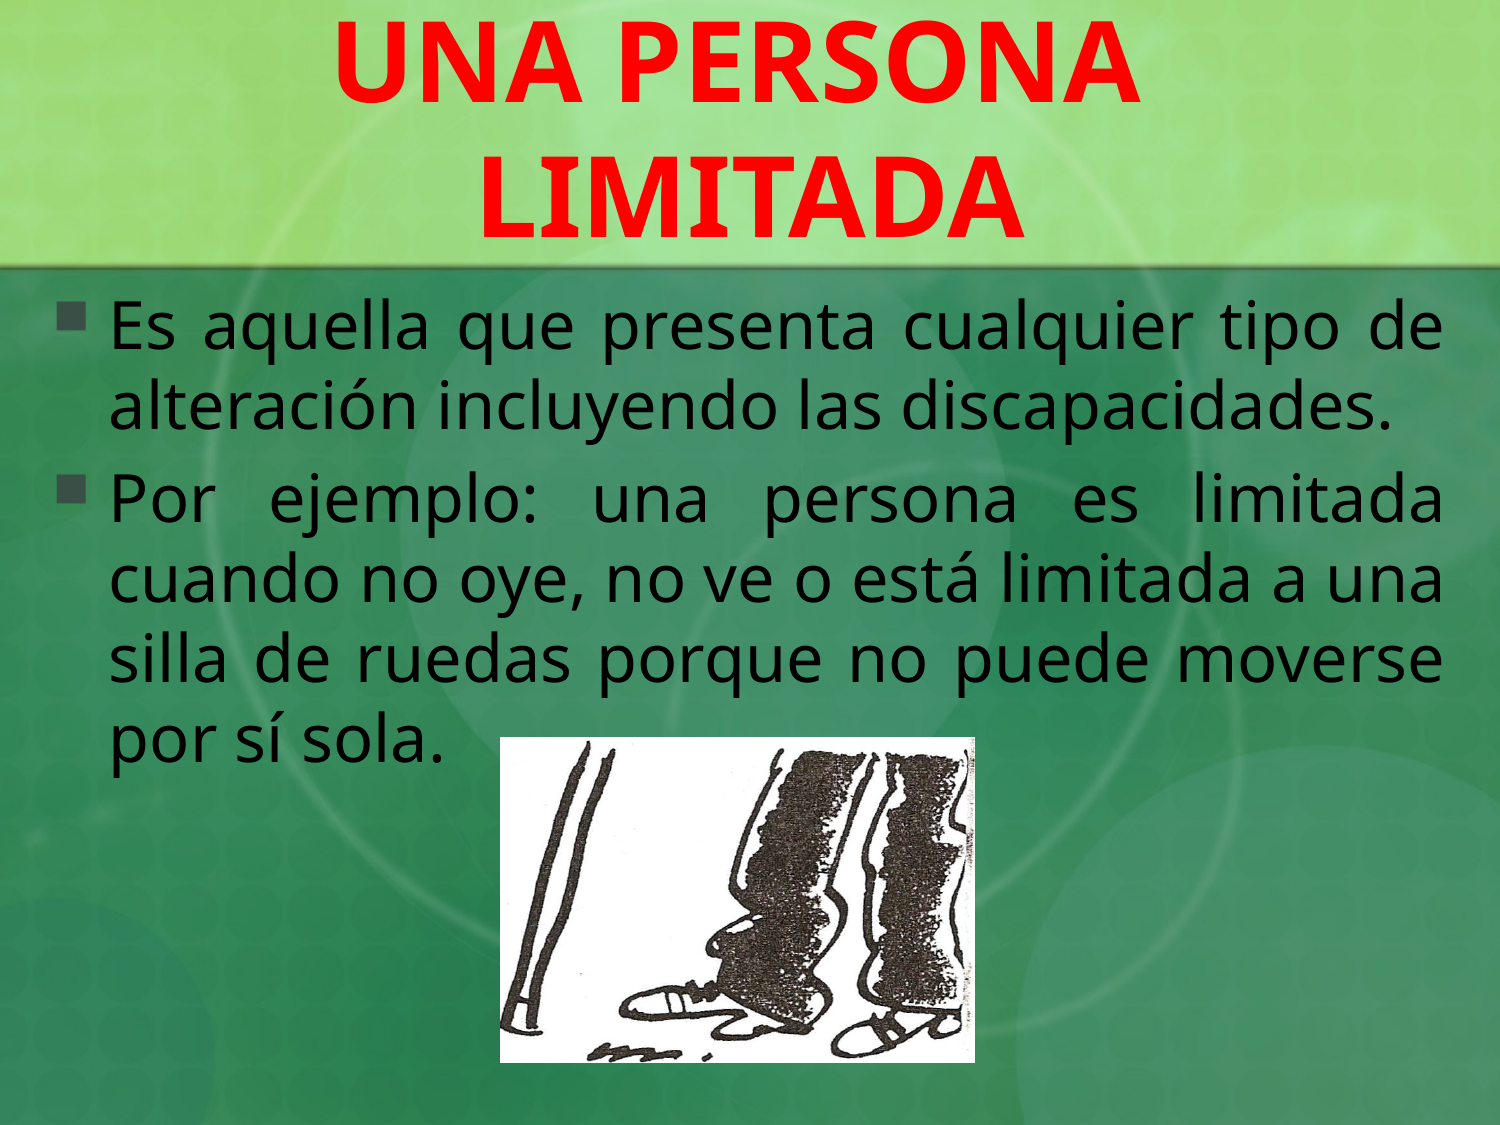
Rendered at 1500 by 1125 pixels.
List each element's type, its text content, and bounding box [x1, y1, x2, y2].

list Es aquella que presenta cualquier tipo de alteración incluyendo las discapacidades. Por ejemplo: una persona es limitada cuando no oye, no ve o está limitada a una silla de ruedas porque no puede moverse por sí sola. [37, 274, 1463, 1101]
picture [0, 0, 1500, 1125]
title UNA PERSONA LIMITADA [37, 24, 1463, 226]
